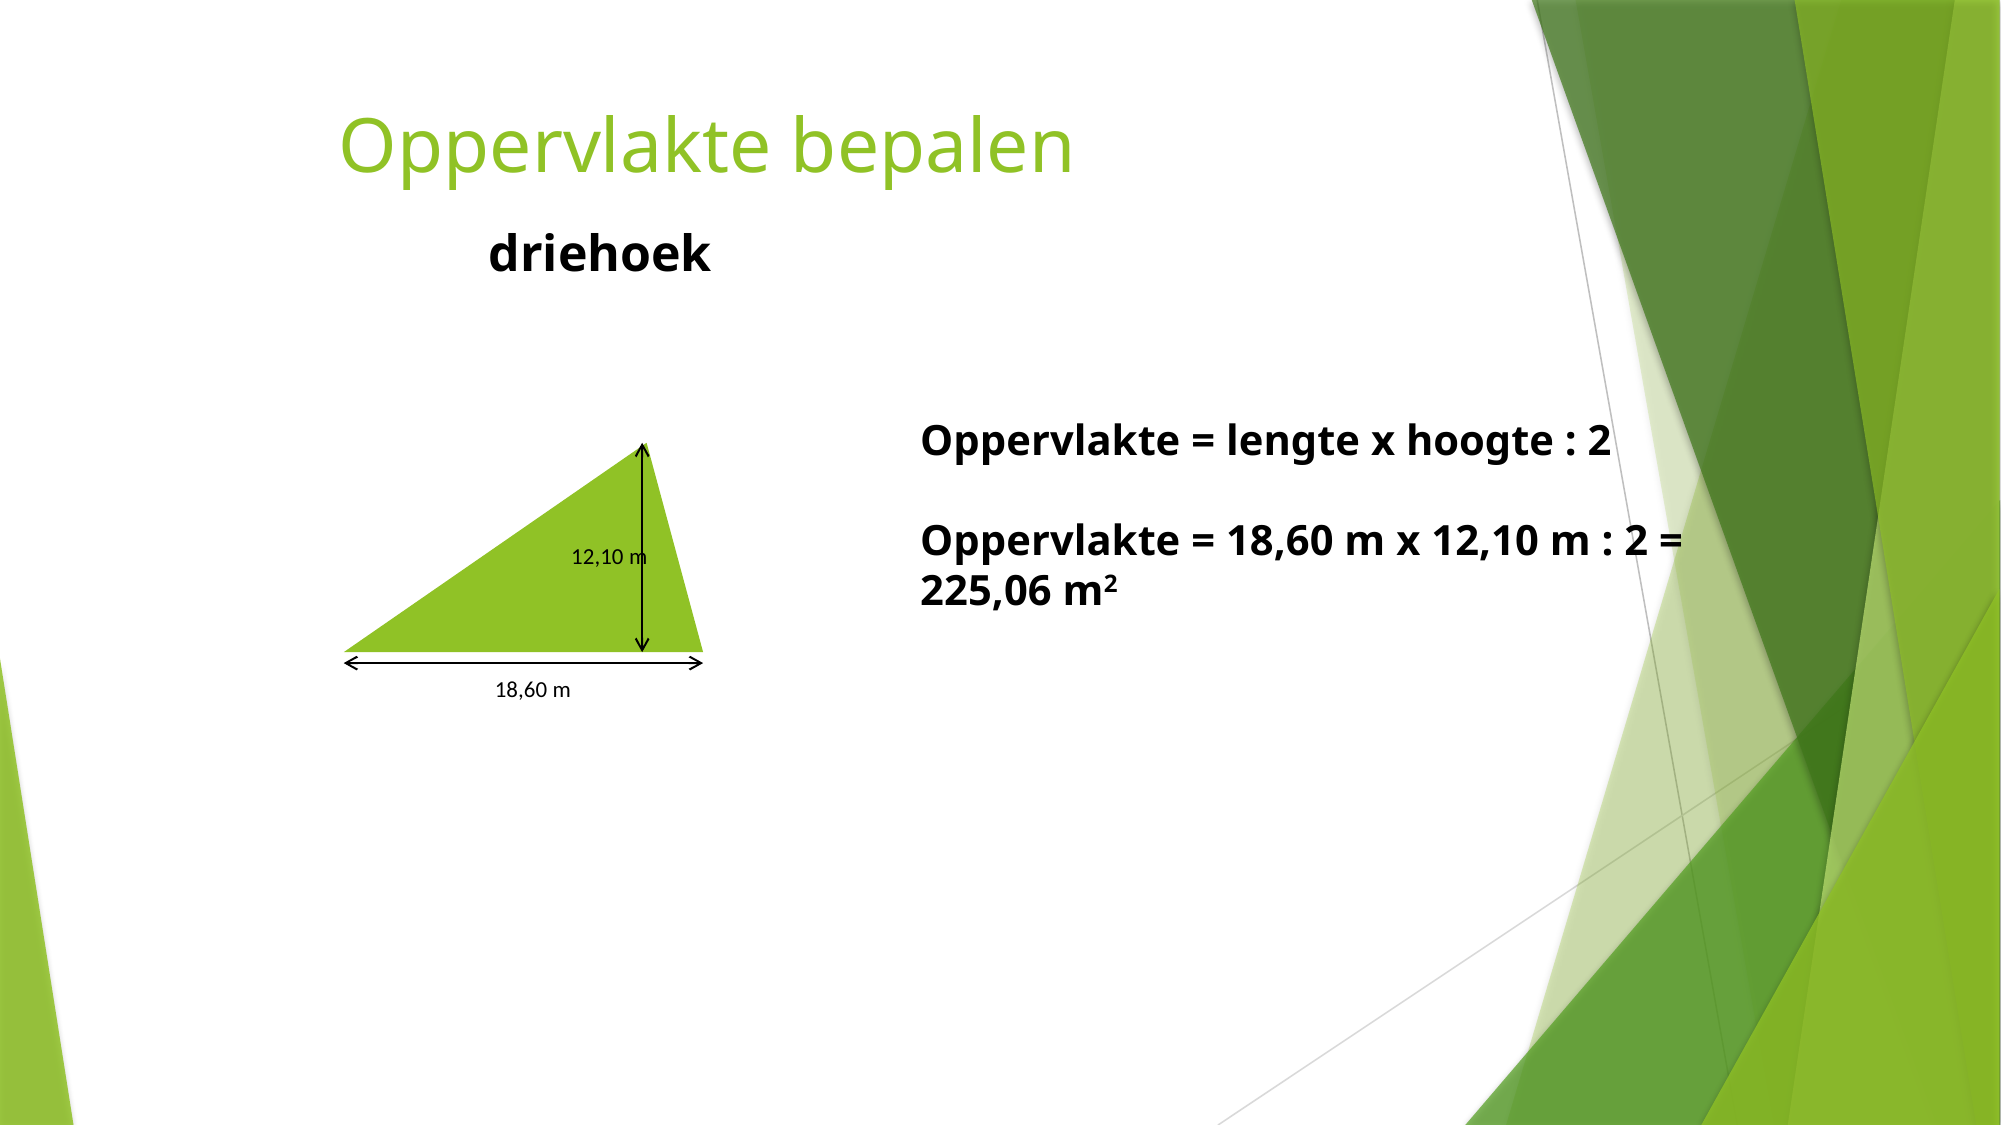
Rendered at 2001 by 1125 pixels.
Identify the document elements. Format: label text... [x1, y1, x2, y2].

text_box Oppervlakte = lengte x hoogte : 2 Oppervlakte = 18,60 m x 12,10 m : 2 = 225,06 m2 [905, 406, 1804, 621]
text_box Oppervlakte bepalen [324, 89, 1091, 195]
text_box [343, 442, 704, 708]
text_box driehoek [473, 214, 727, 289]
